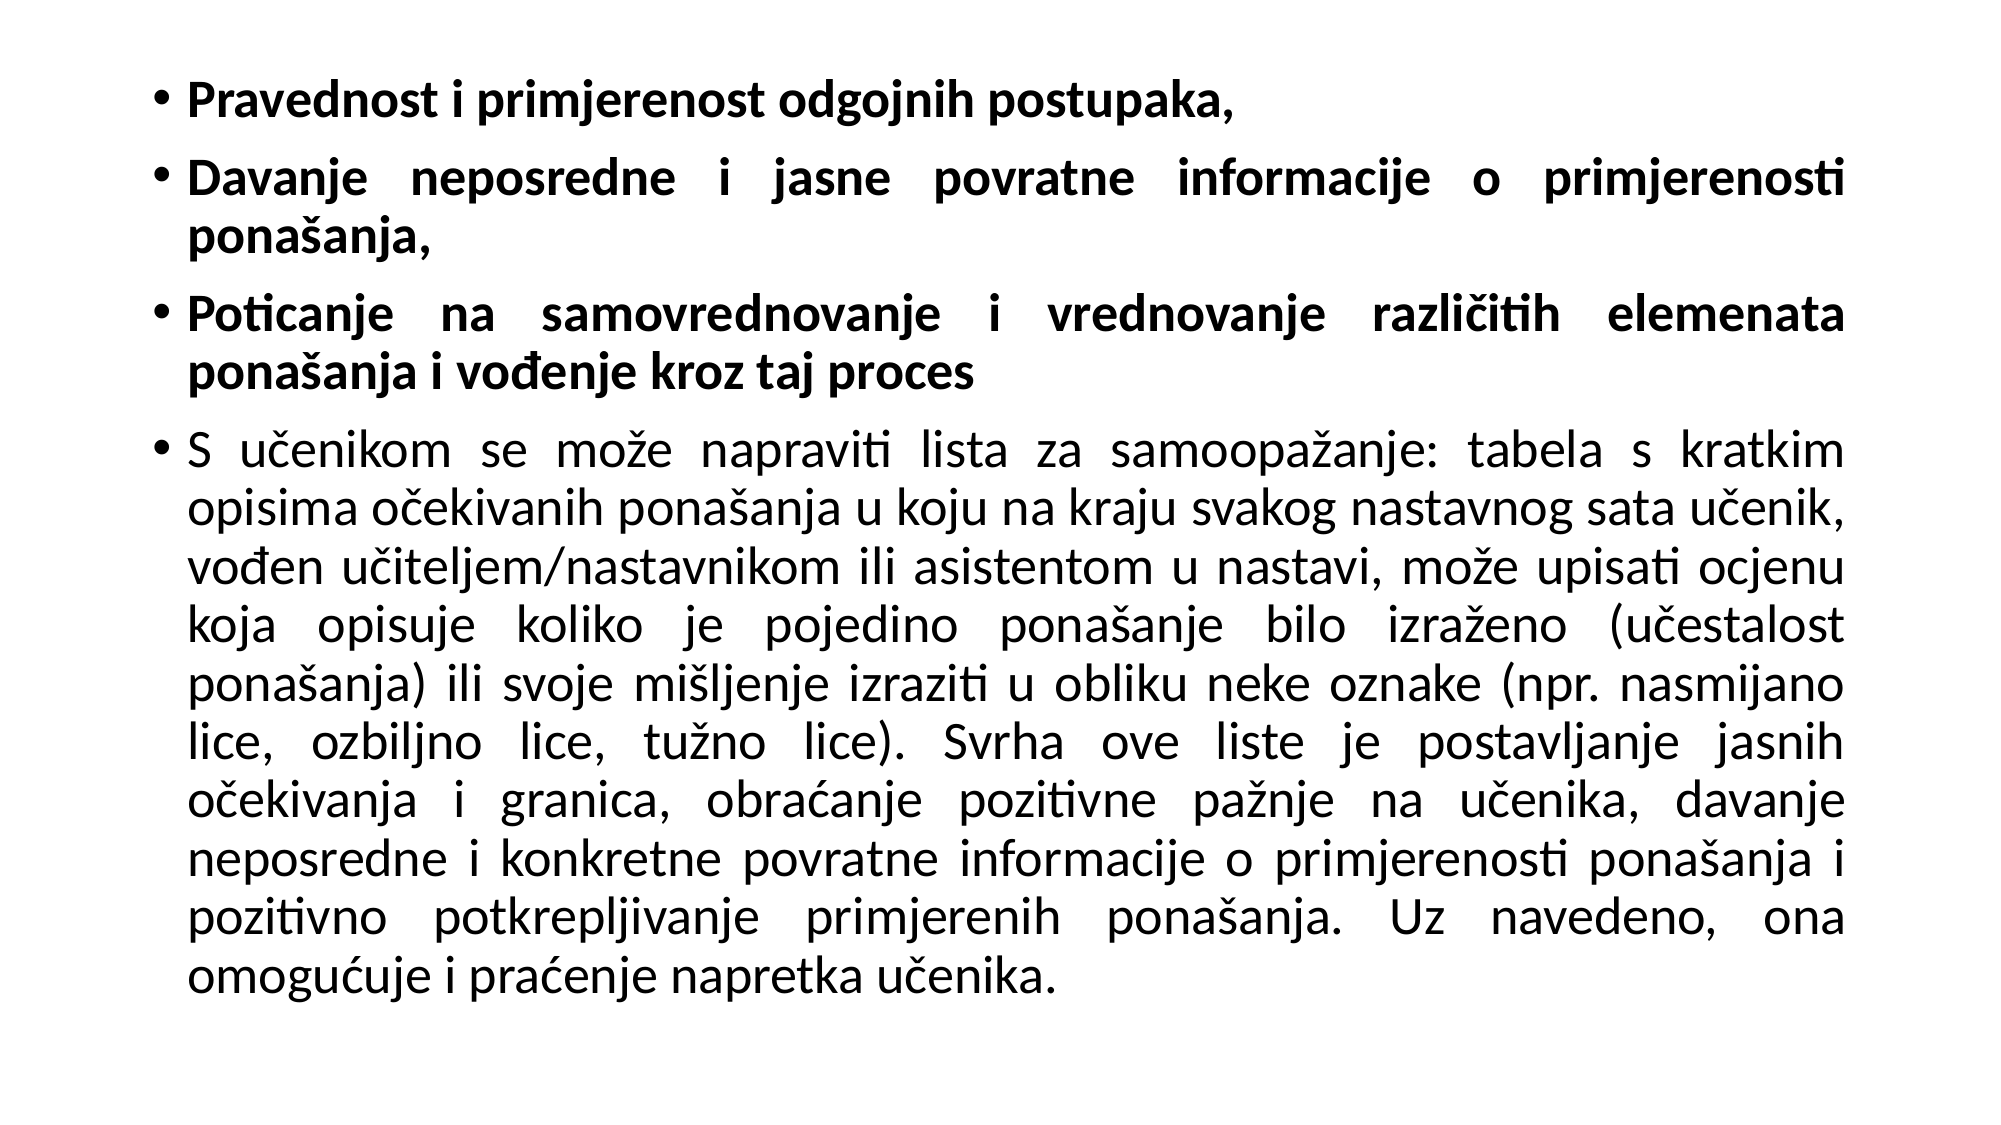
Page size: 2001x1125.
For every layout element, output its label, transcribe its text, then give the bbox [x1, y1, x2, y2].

list Pravednost i primjerenost odgojnih postupaka, Davanje neposredne i jasne povratne informacije o primjerenosti ponašanja, Poticanje na samovrednovanje i vrednovanje različitih elemenata ponašanja i vođenje kroz taj proces S učenikom se može napraviti lista za samoopažanje: tabela s kratkim opisima očekivanih ponašanja u koju na kraju svakog nastavnog sata učenik, vođen učiteljem/nastavnikom ili asistentom u nastavi, može upisati ocjenu koja opisuje koliko je pojedino ponašanje bilo izraženo (učestalost ponašanja) ili svoje mišljenje izraziti u obliku neke oznake (npr. nasmijano lice, ozbiljno lice, tužno lice). Svrha ove liste je postavljanje jasnih očekivanja i granica, obraćanje pozitivne pažnje na učenika, davanje neposredne i konkretne povratne informacije o primjerenosti ponašanja i pozitivno potkrepljivanje primjerenih ponašanja. Uz navedeno, ona omogućuje i praćenje napretka učenika. [137, 63, 1863, 1014]
